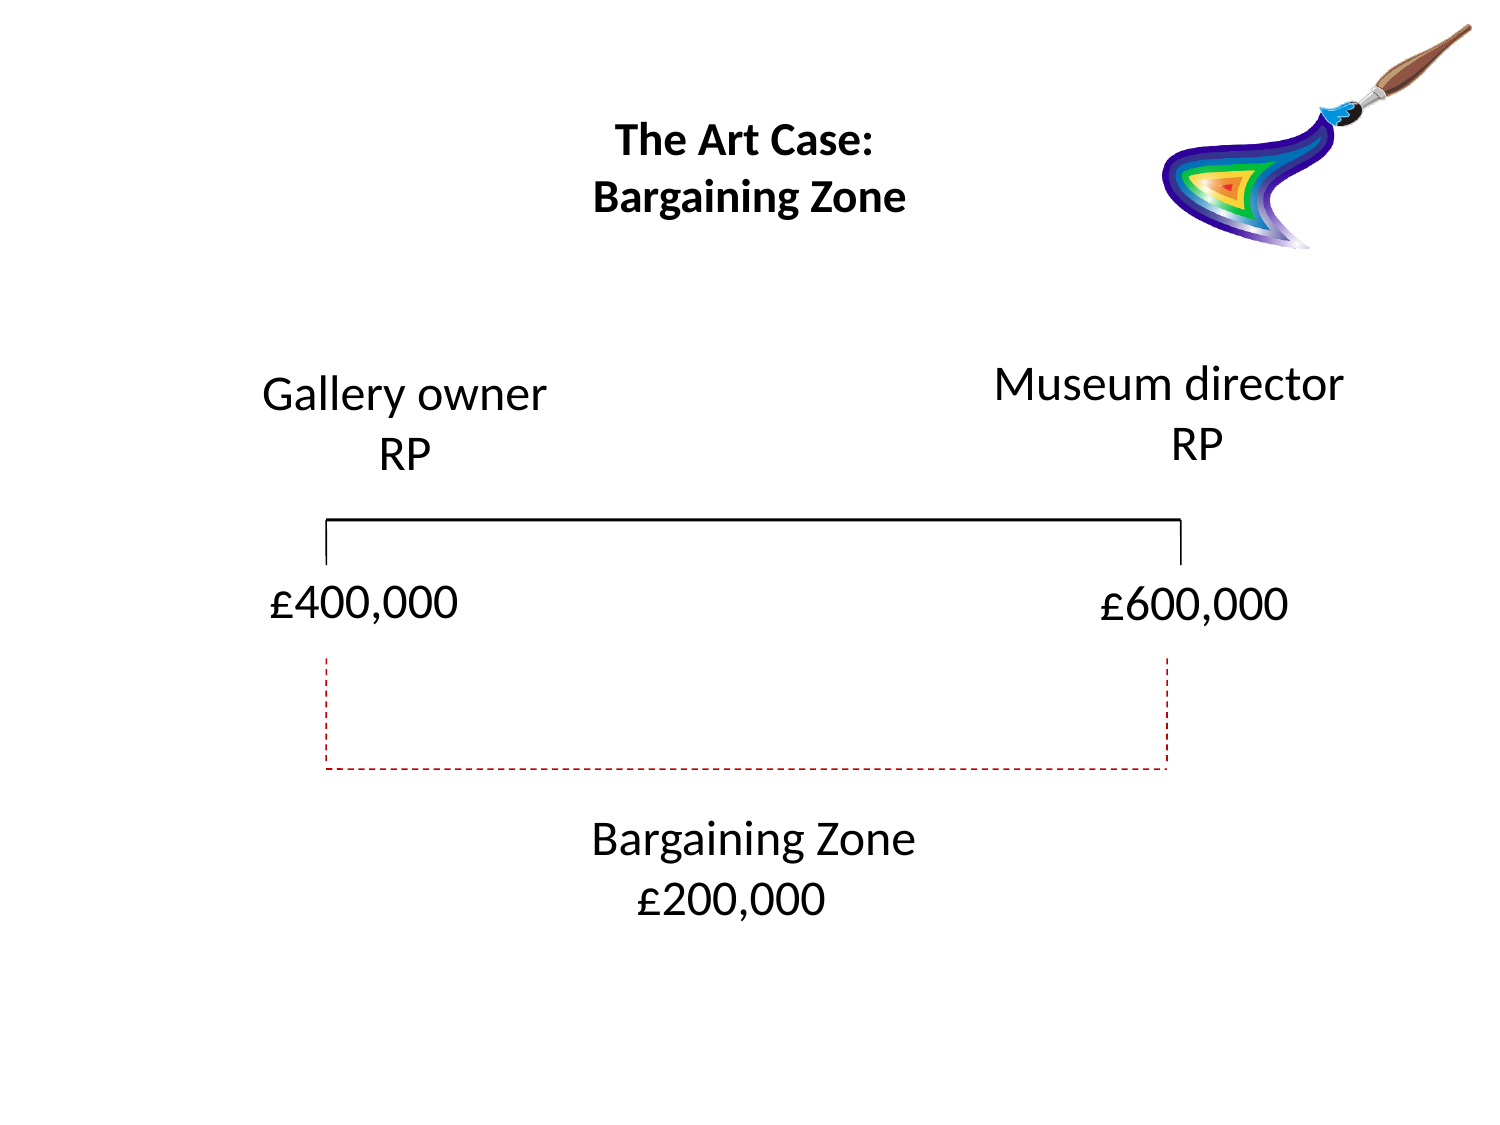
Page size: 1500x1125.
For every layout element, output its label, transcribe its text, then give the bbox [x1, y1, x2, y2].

picture [1162, 24, 1472, 249]
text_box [245, 342, 1363, 935]
title The Art Case: Bargaining Zone [75, 99, 1425, 288]
